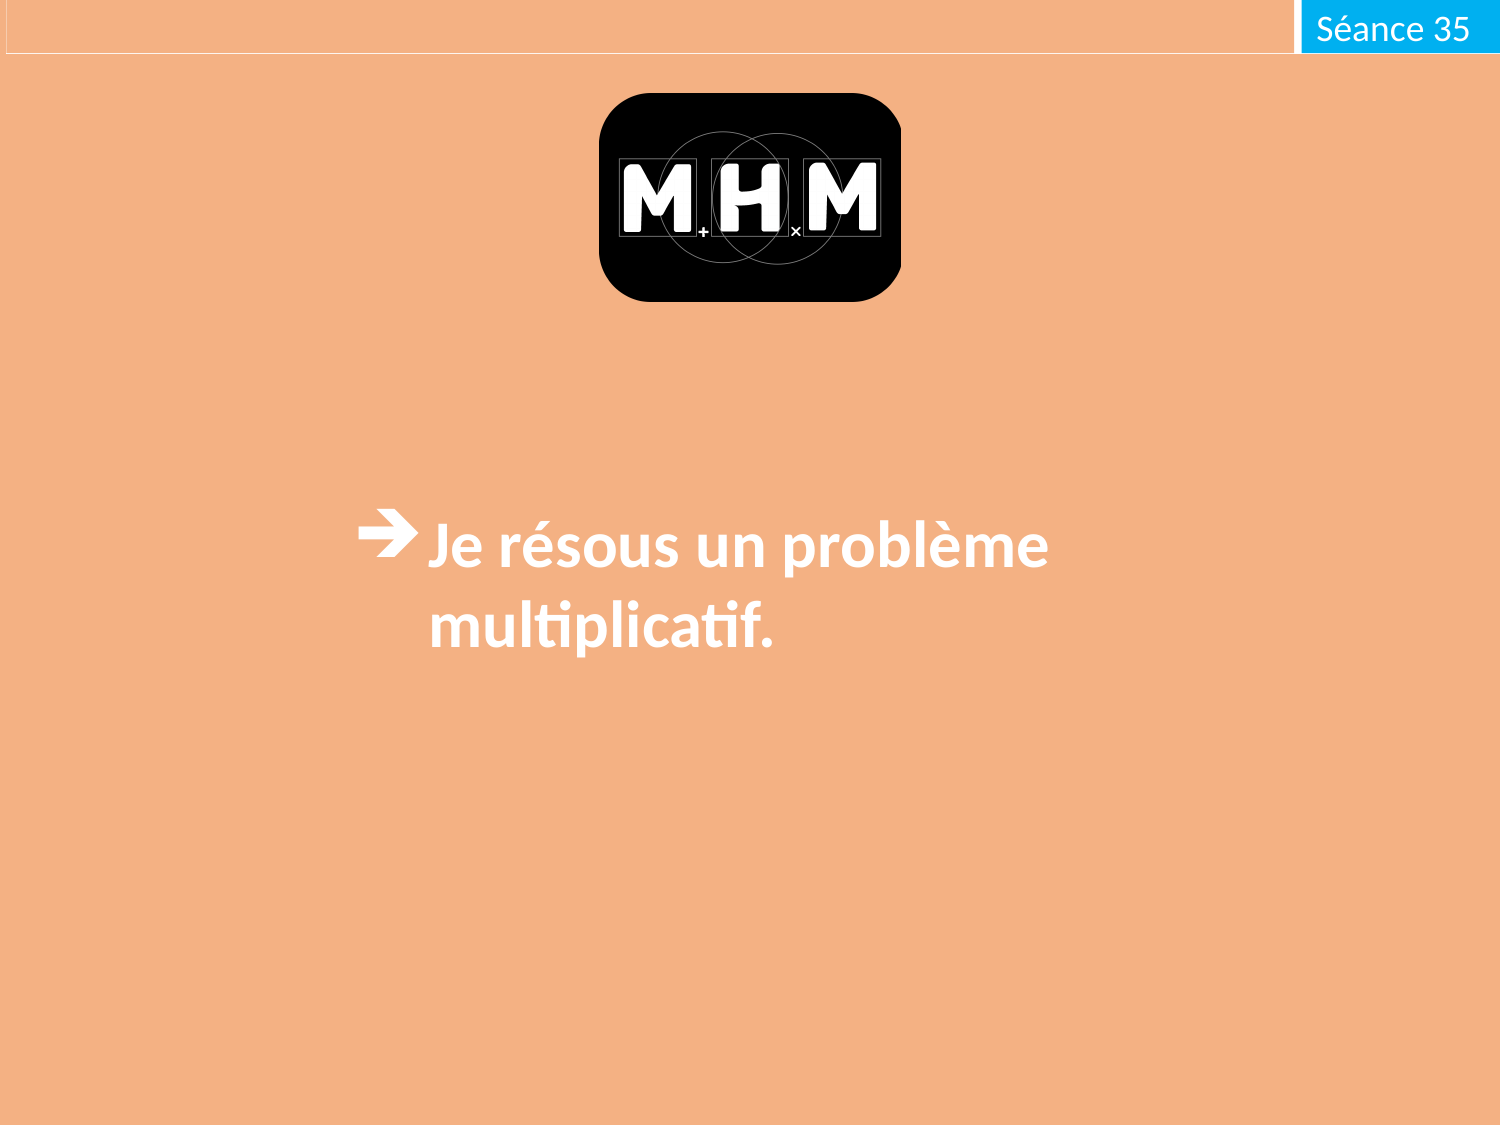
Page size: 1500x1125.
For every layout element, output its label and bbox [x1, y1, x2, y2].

text_box [0, 54, 1500, 1125]
